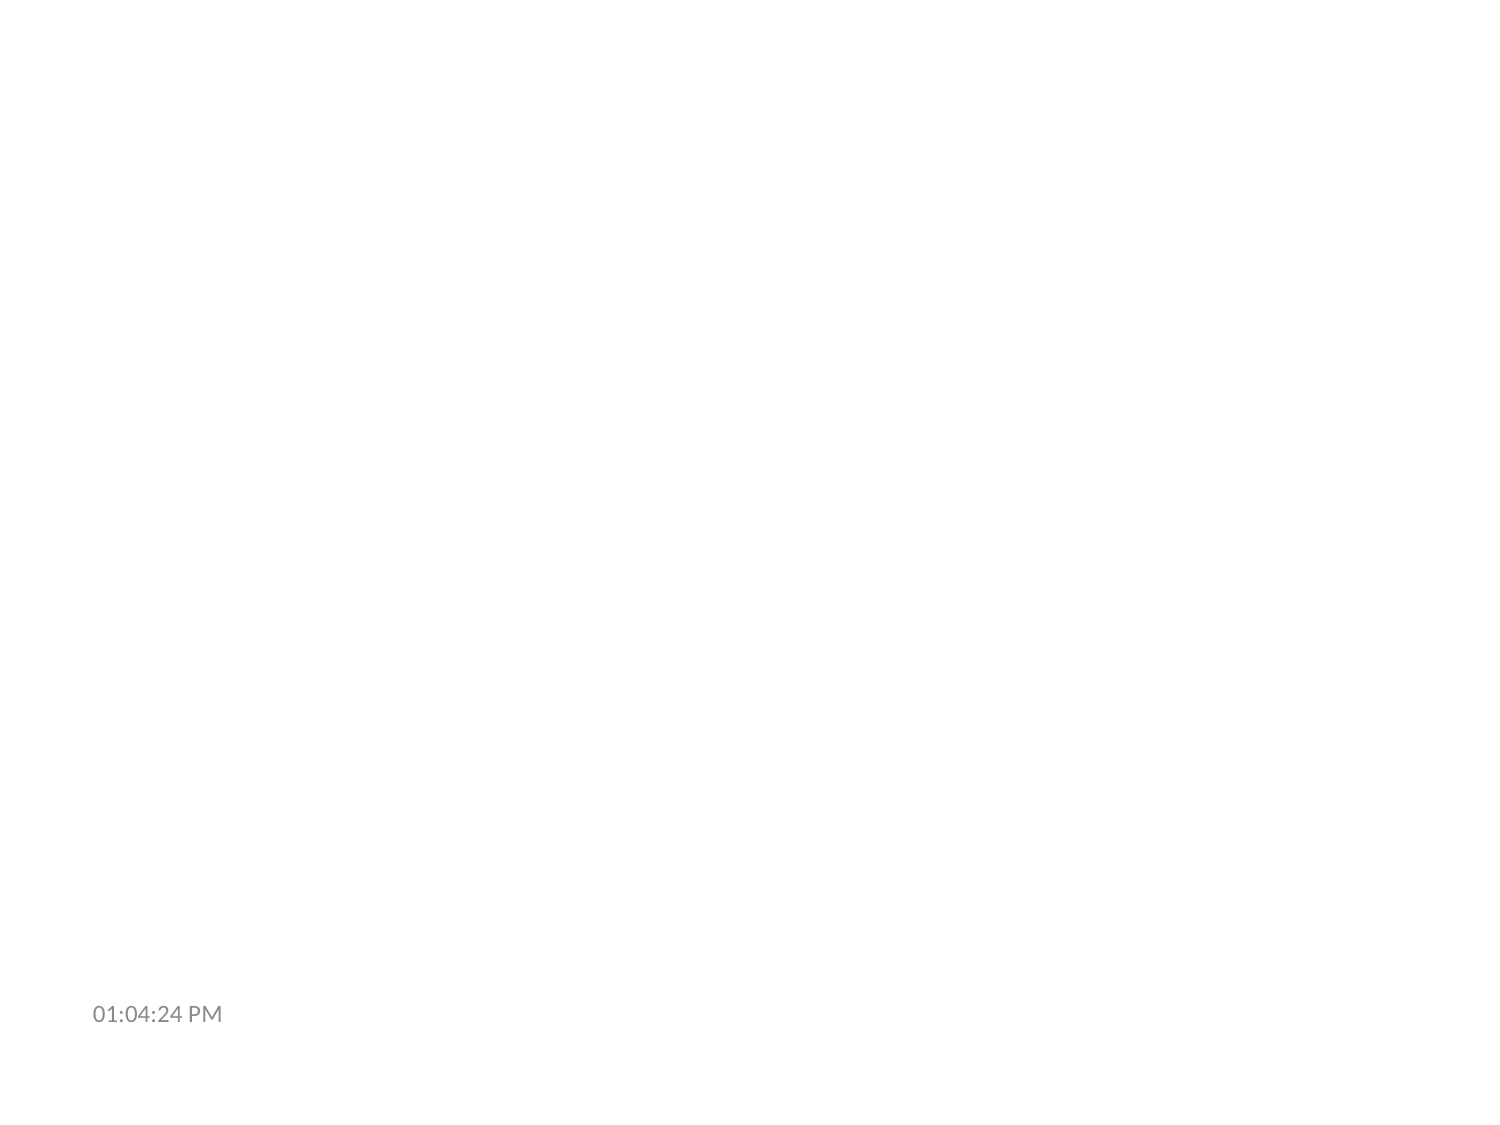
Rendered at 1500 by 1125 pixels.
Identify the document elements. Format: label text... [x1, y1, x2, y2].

text_box 3:35:09 PM [77, 982, 428, 1043]
